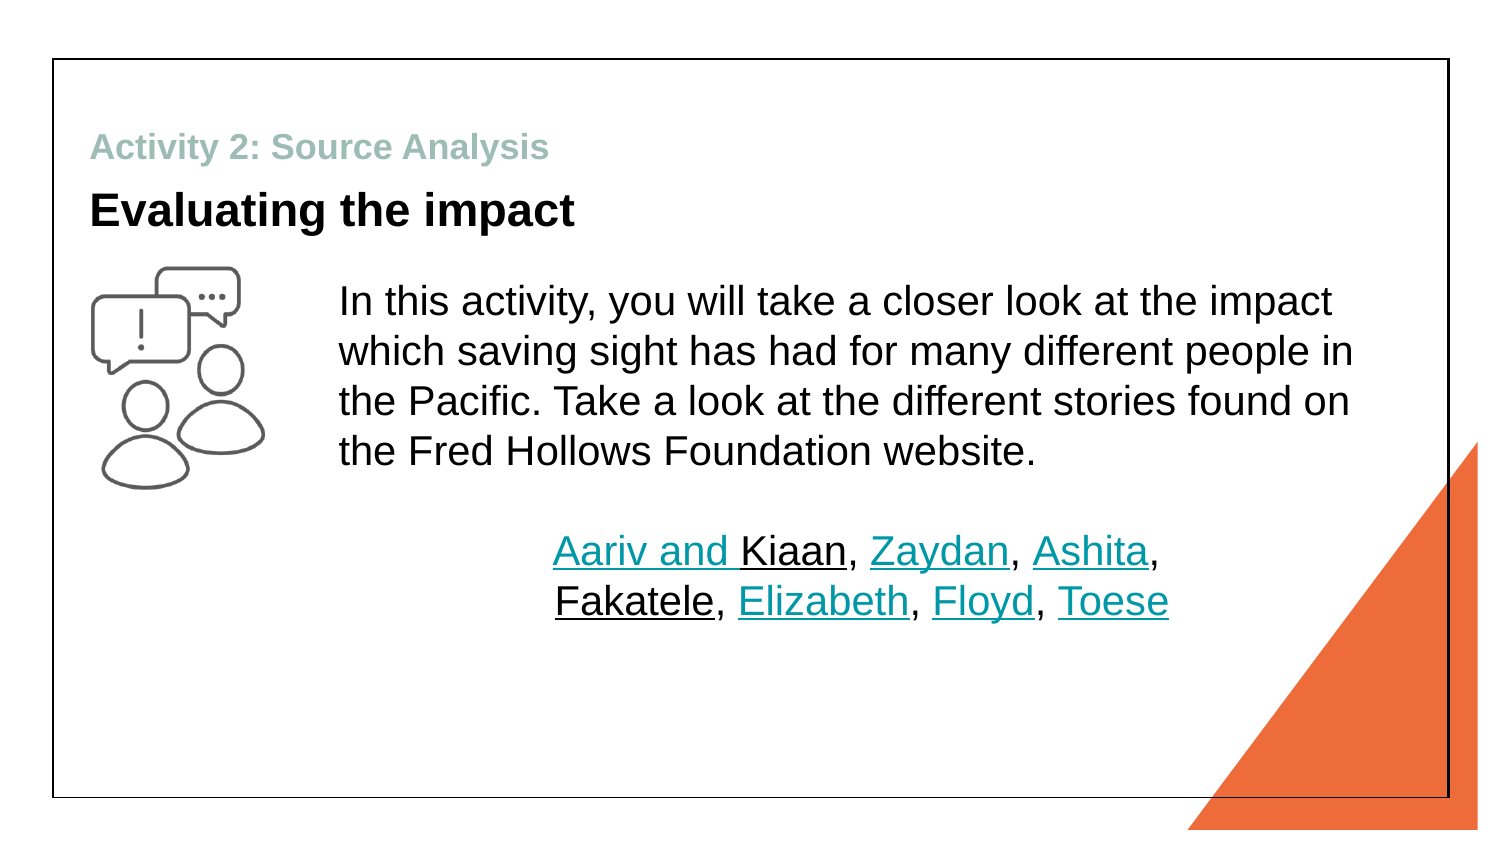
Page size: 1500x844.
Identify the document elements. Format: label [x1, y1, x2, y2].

text_box [1187, 441, 1478, 830]
picture [43, 58, 1450, 798]
